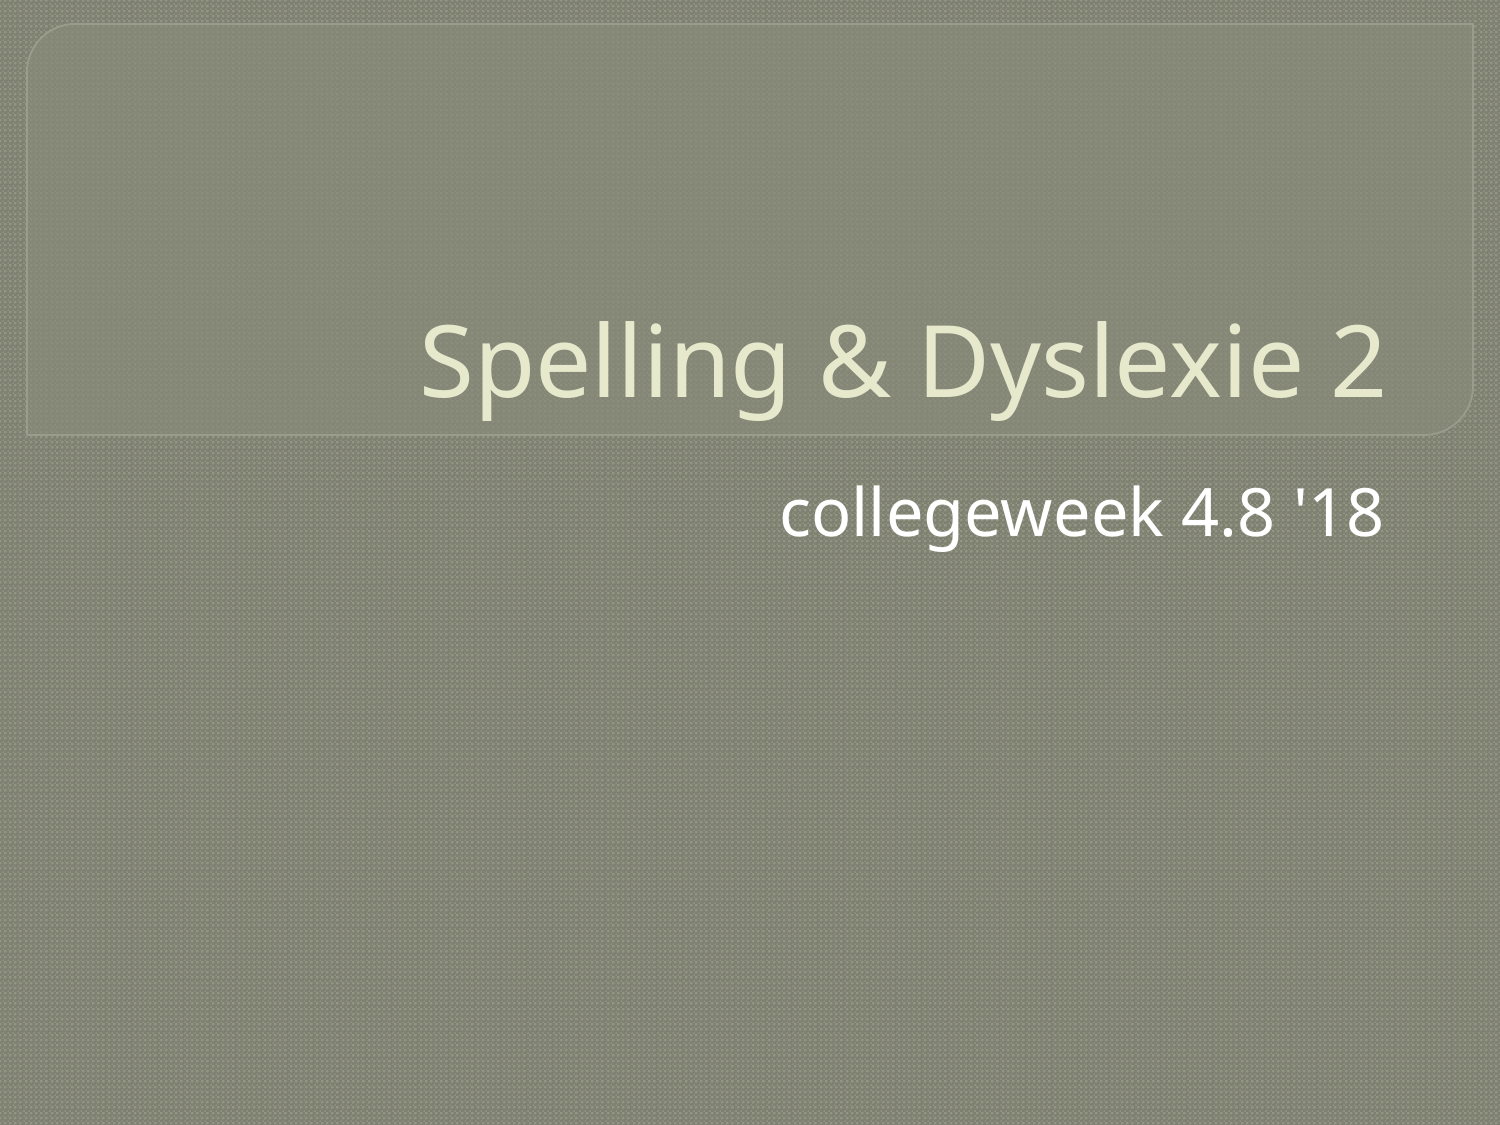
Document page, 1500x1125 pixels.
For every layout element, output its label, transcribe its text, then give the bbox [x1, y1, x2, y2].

title Spelling & Dyslexie 2 [76, 62, 1427, 425]
subtitle collegeweek 4.8 '18 [350, 462, 1427, 750]
